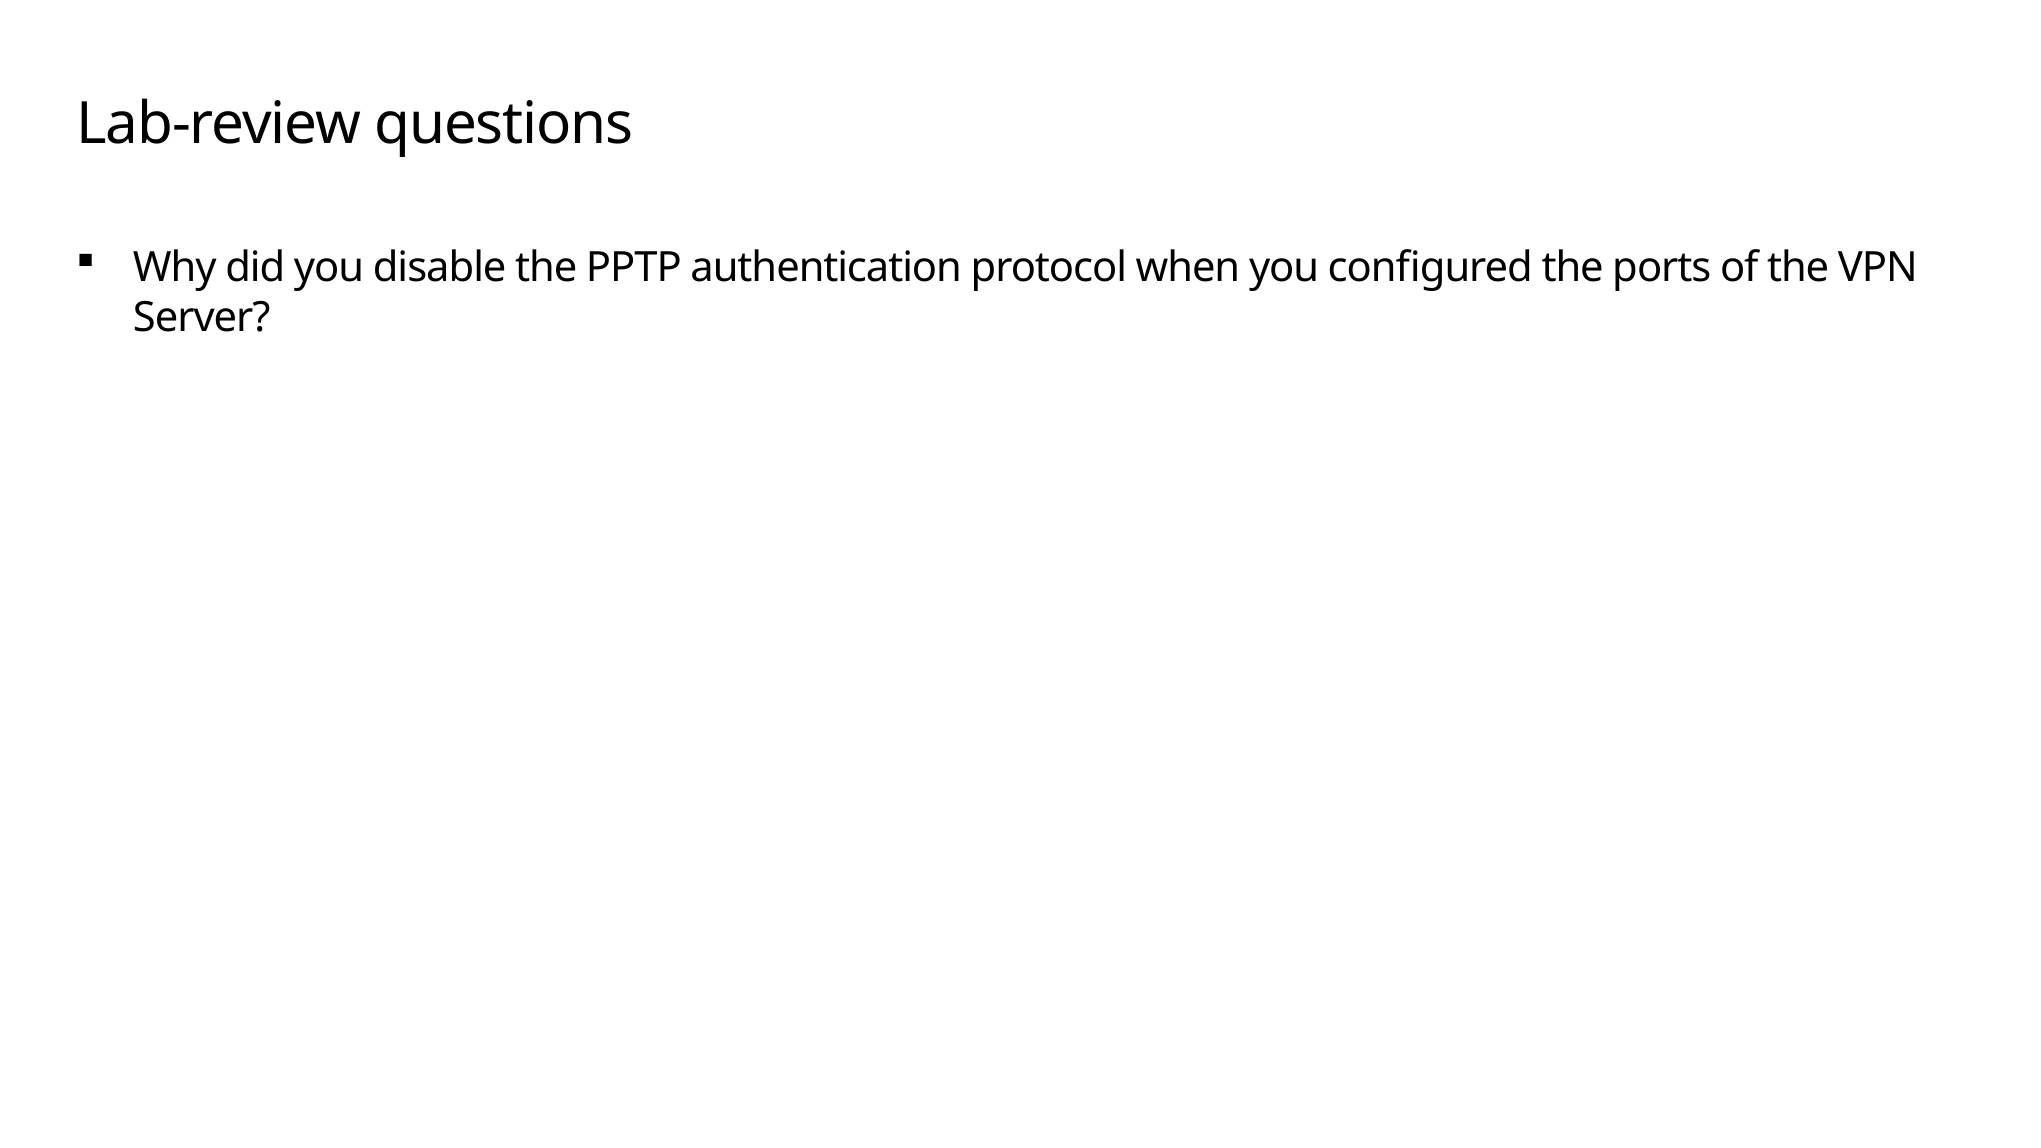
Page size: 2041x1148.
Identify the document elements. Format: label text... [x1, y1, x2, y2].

title Lab-review questions [76, 93, 1968, 161]
list Why did you disable the PPTP authentication protocol when you configured the ports of the VPN Server? [76, 240, 1956, 1074]
